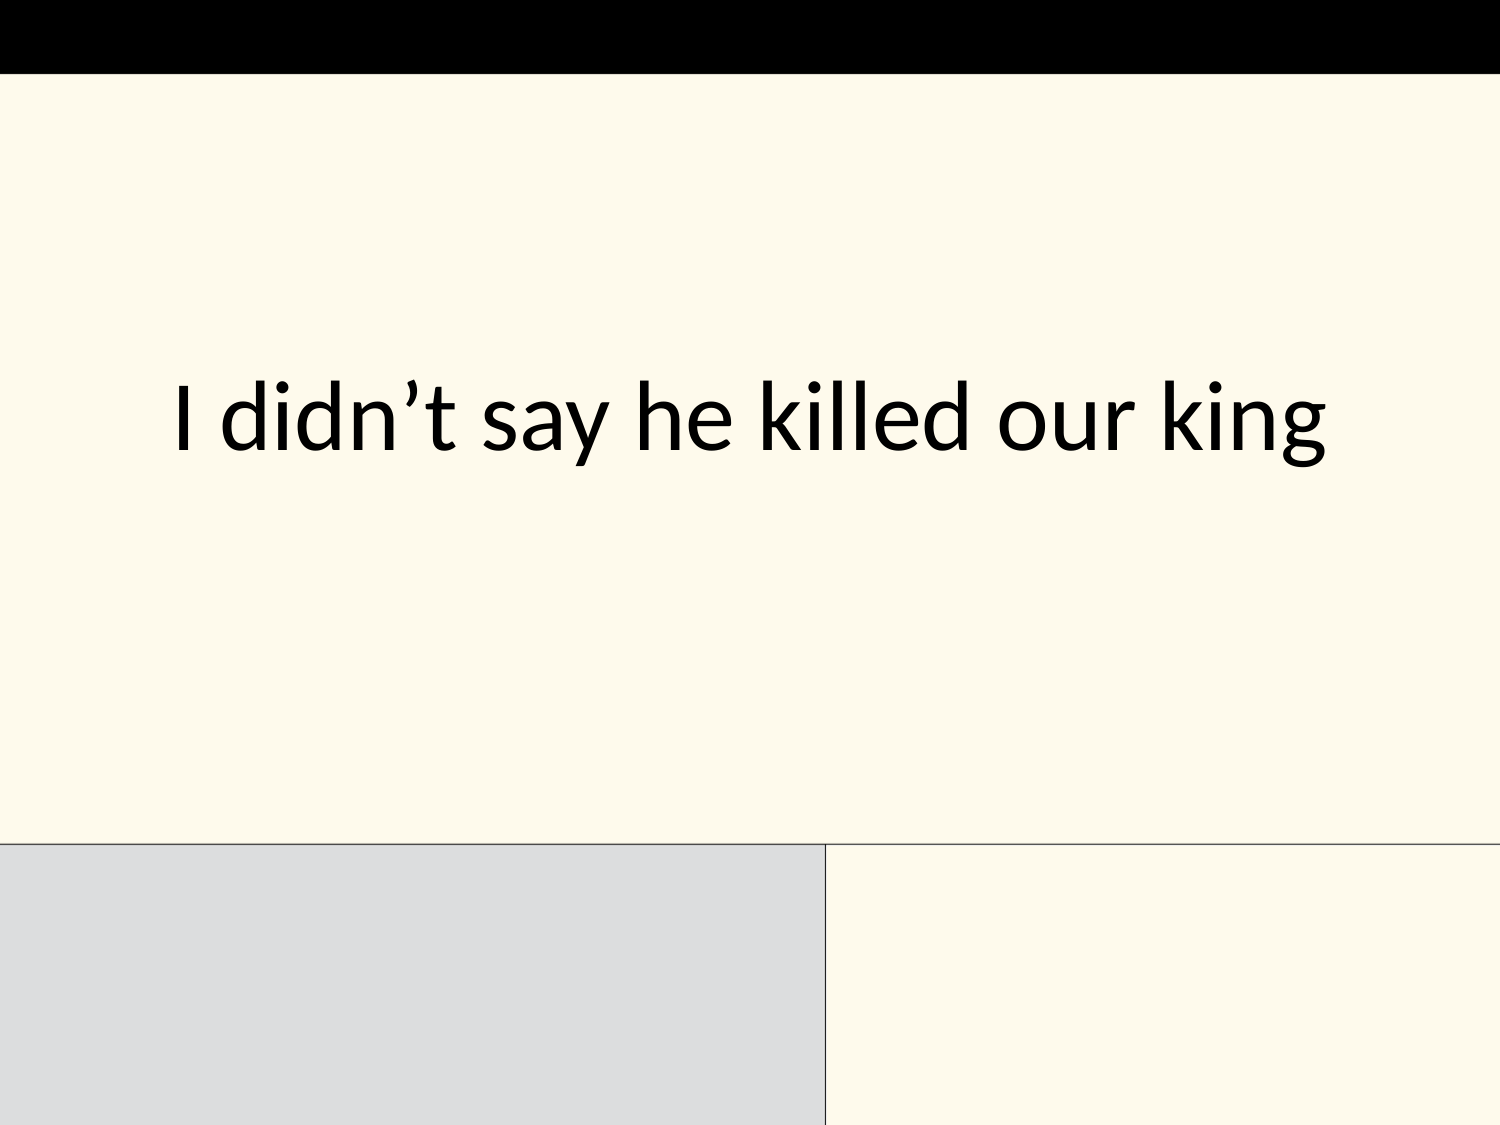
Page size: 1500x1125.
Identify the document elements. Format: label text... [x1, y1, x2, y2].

picture [0, 0, 1500, 1125]
list I didn’t say he killed our king [125, 262, 1375, 513]
